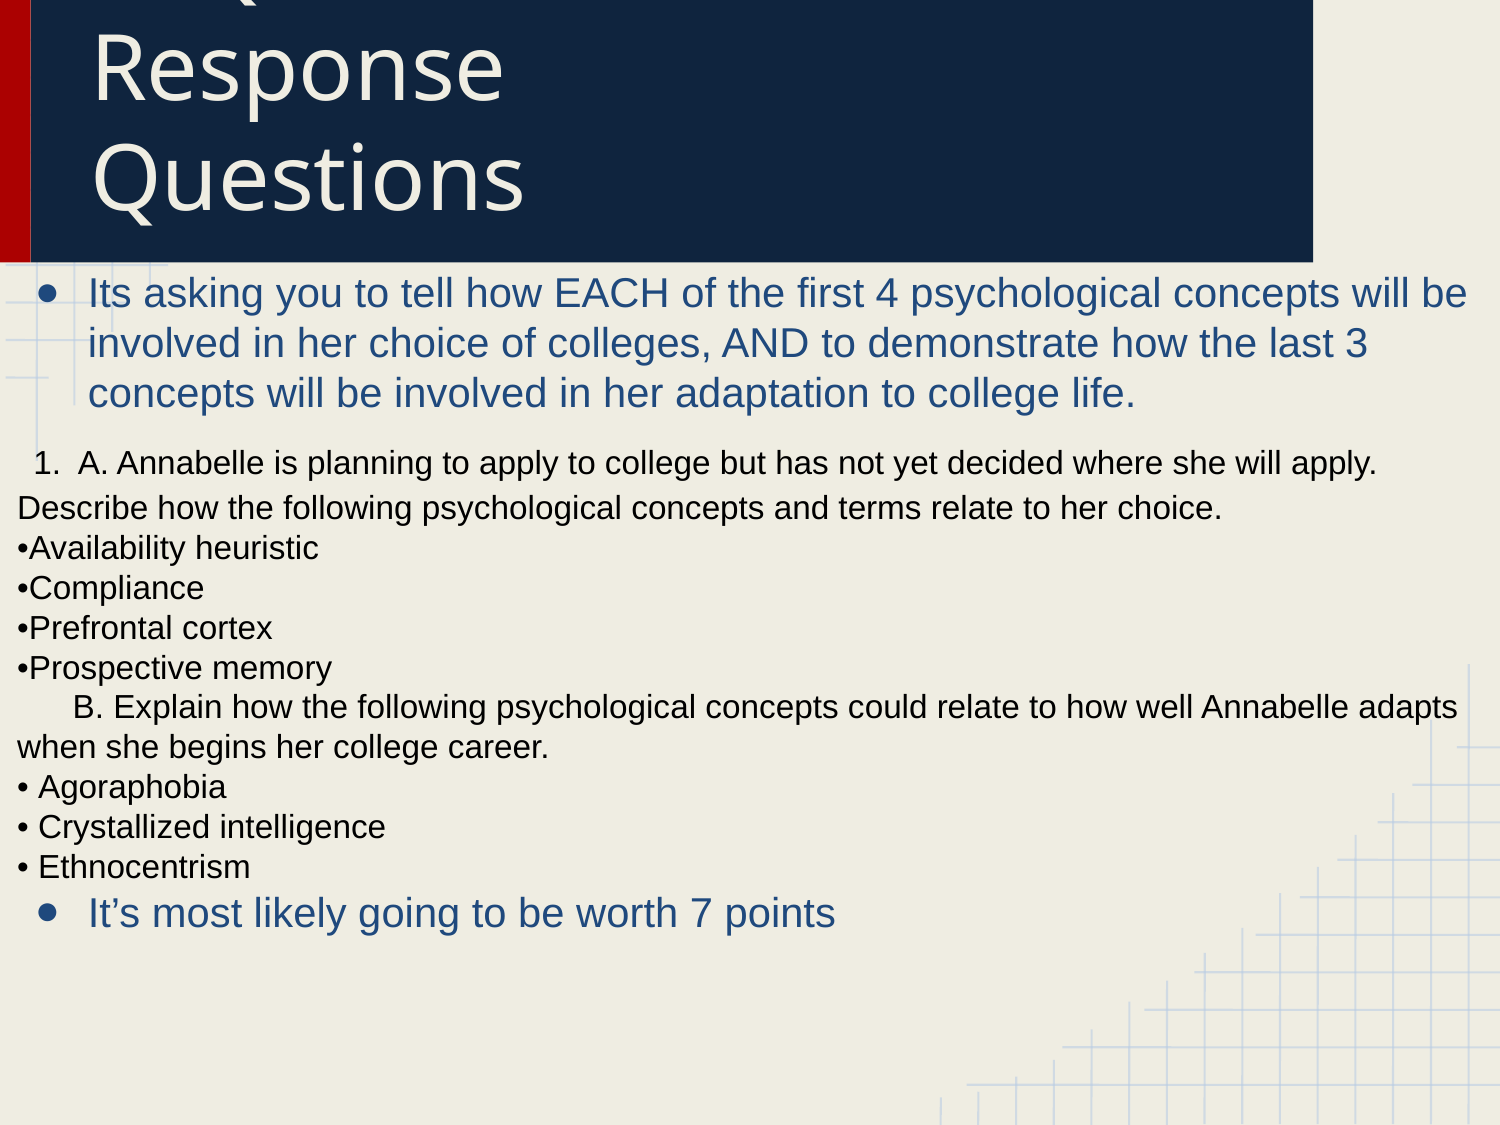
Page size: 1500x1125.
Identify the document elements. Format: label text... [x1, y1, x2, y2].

list Its asking you to tell how EACH of the first 4 psychological concepts will be involved in her choice of colleges, AND to demonstrate how the last 3 concepts will be involved in her adaptation to college life. 1. A. Annabelle is planning to apply to college but has not yet decided where she will apply. Describe how the following psychological concepts and terms relate to her choice. •Availability heuristic •Compliance •Prefrontal cortex •Prospective memory B. Explain how the following psychological concepts could relate to how well Annabelle adapts when she begins her college career. • Agoraphobia • Crystallized intelligence • Ethnocentrism It’s most likely going to be worth 7 points [2, 251, 1500, 1071]
title FRQs-Free Response Questions [75, 22, 973, 244]
